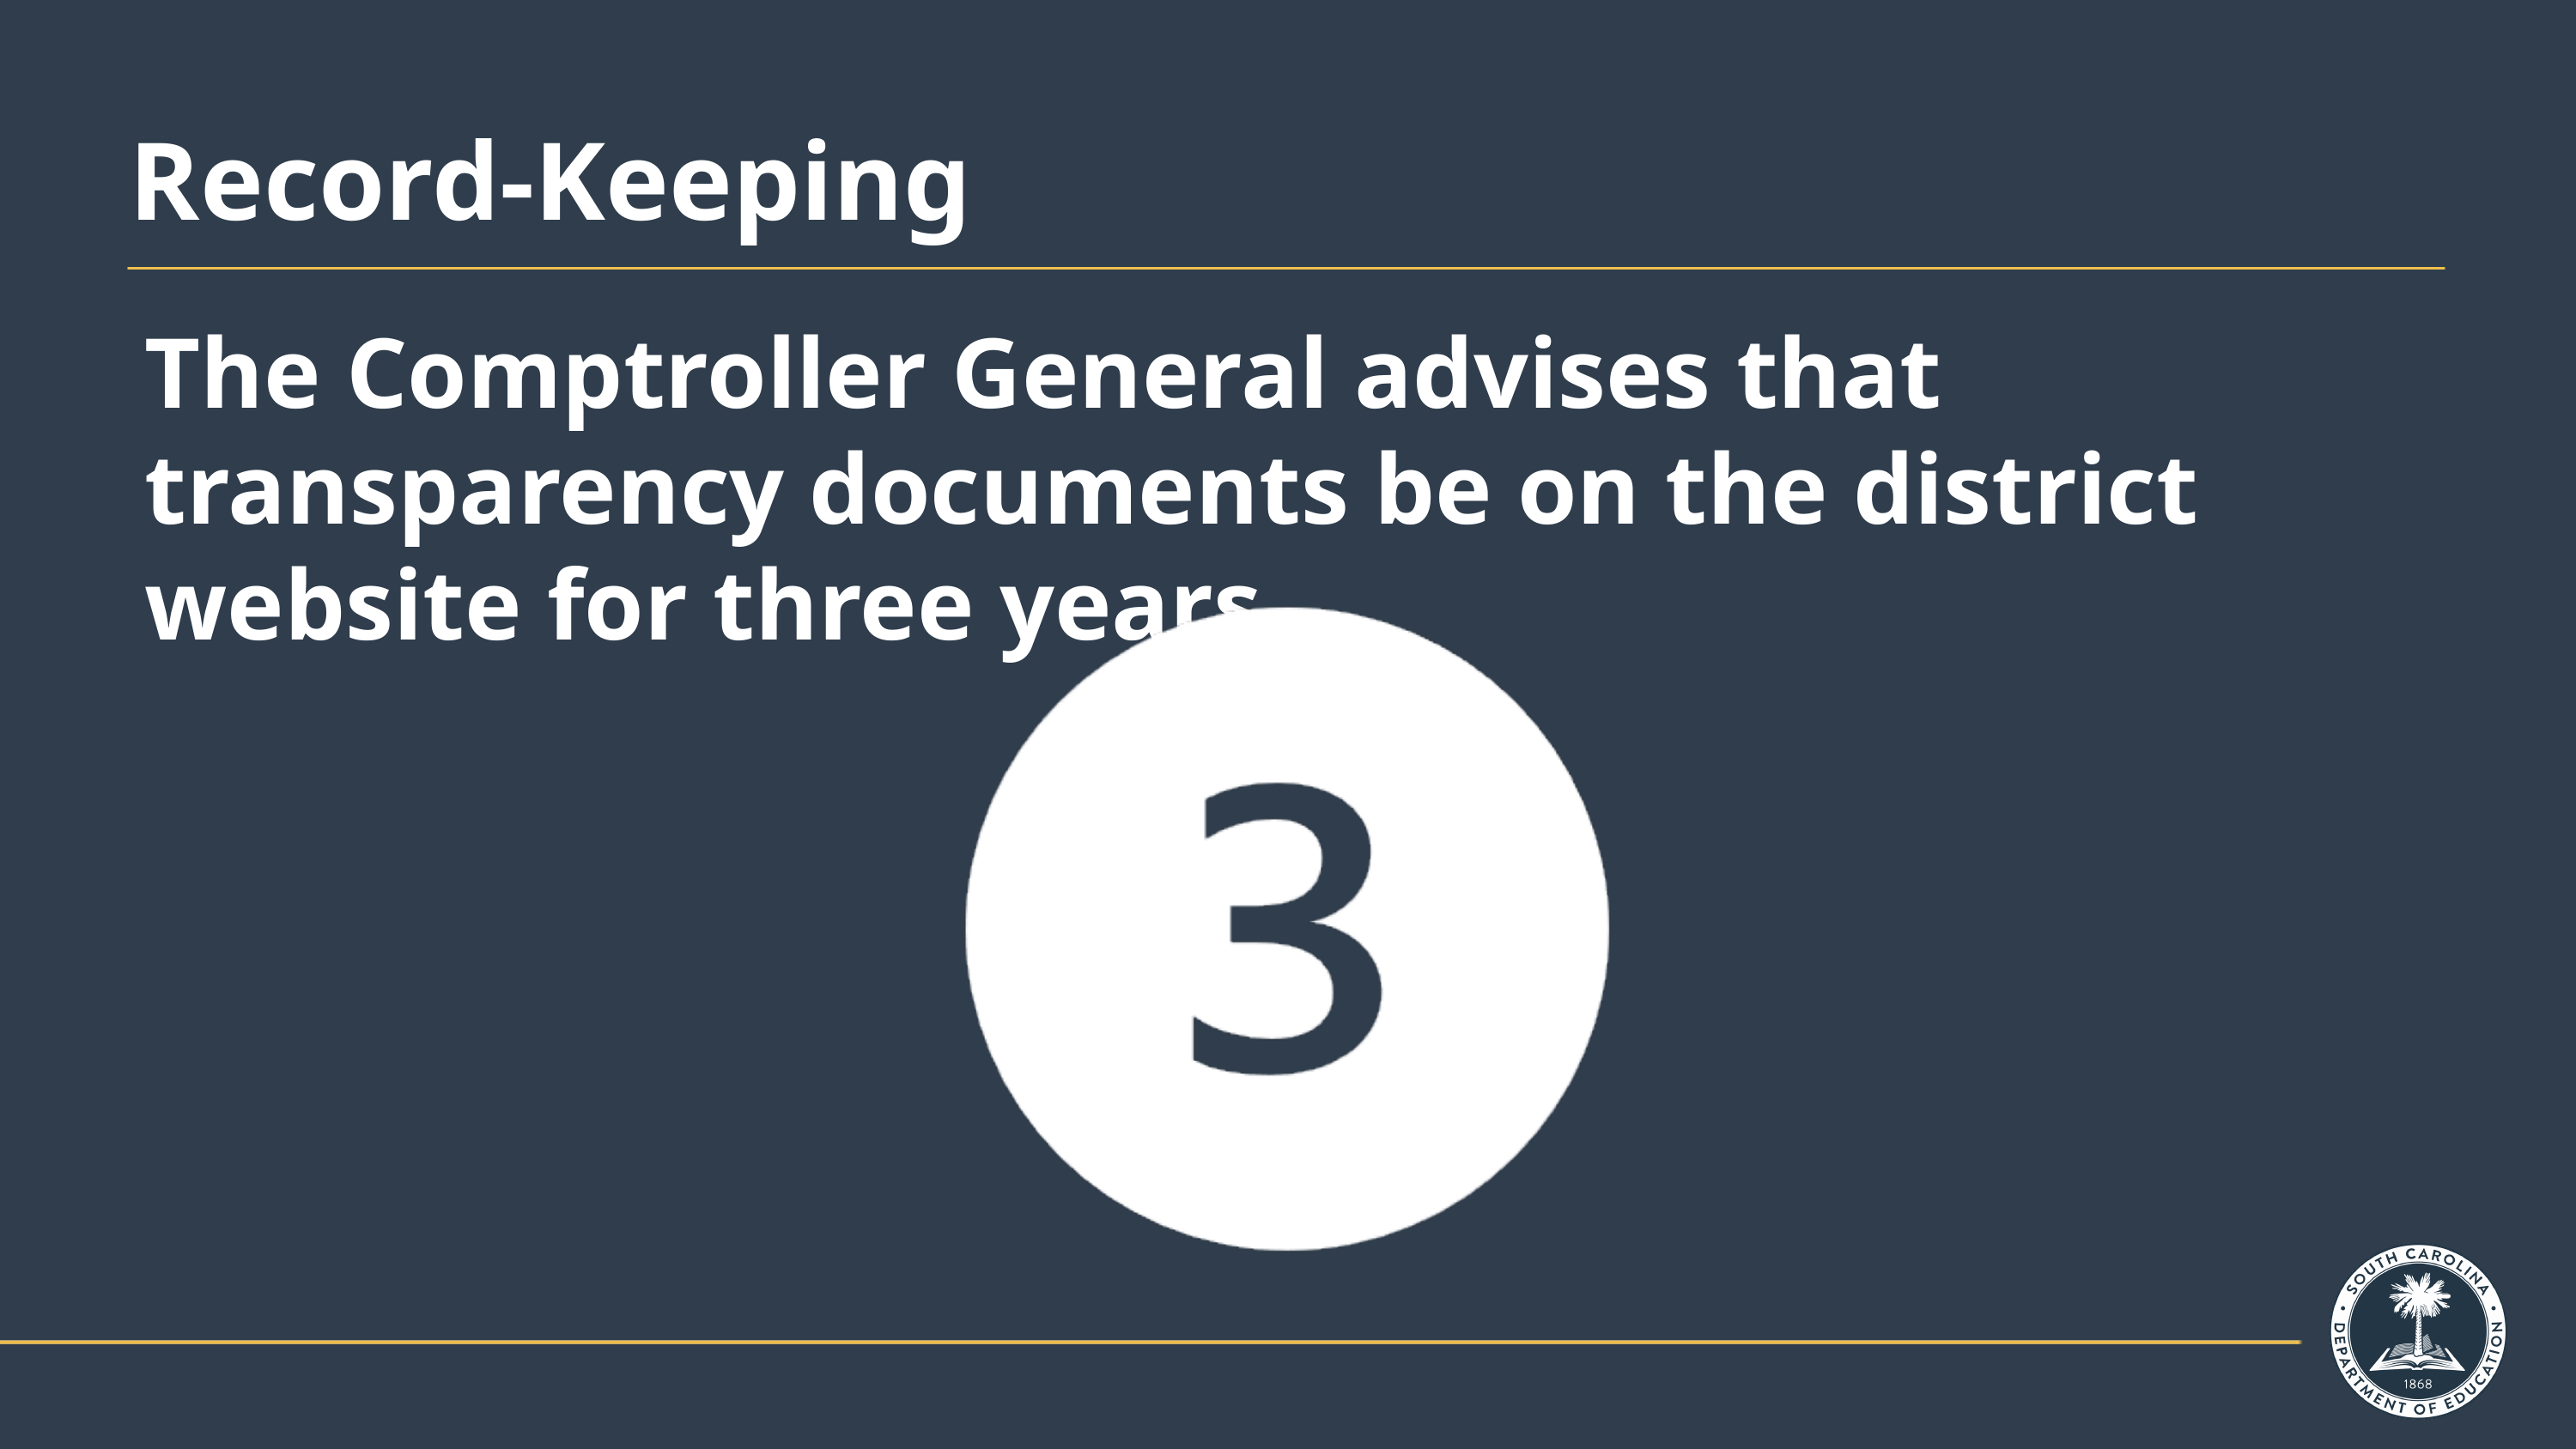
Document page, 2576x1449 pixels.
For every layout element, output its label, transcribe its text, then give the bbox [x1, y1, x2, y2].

list The Comptroller General advises that transparency documents be on the district website for three years [131, 305, 2450, 1183]
title Record-Keeping [129, 56, 2447, 299]
picture [881, 522, 1695, 1337]
picture [2329, 1243, 2507, 1420]
